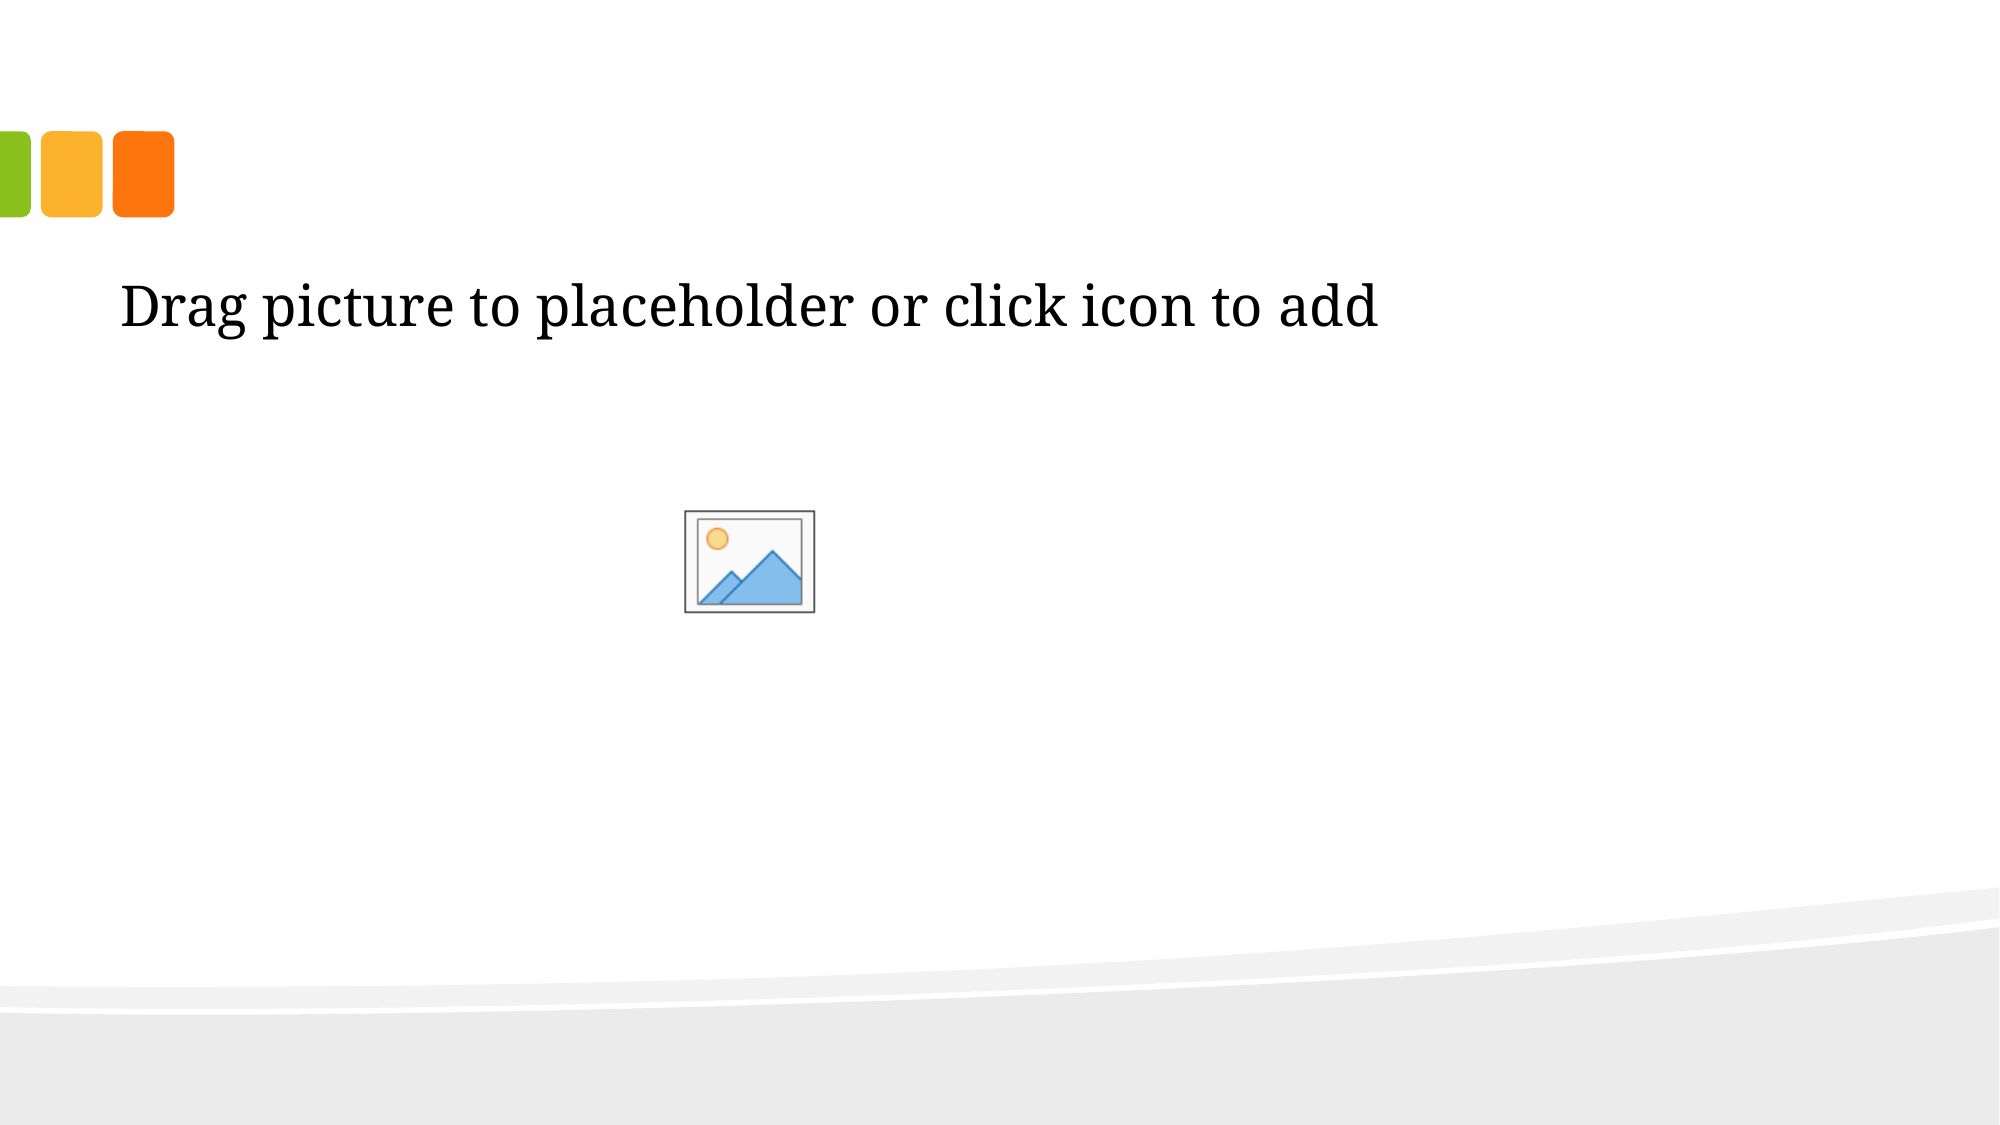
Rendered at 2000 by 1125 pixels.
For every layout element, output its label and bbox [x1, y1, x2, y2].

picture [199, 262, 1300, 863]
